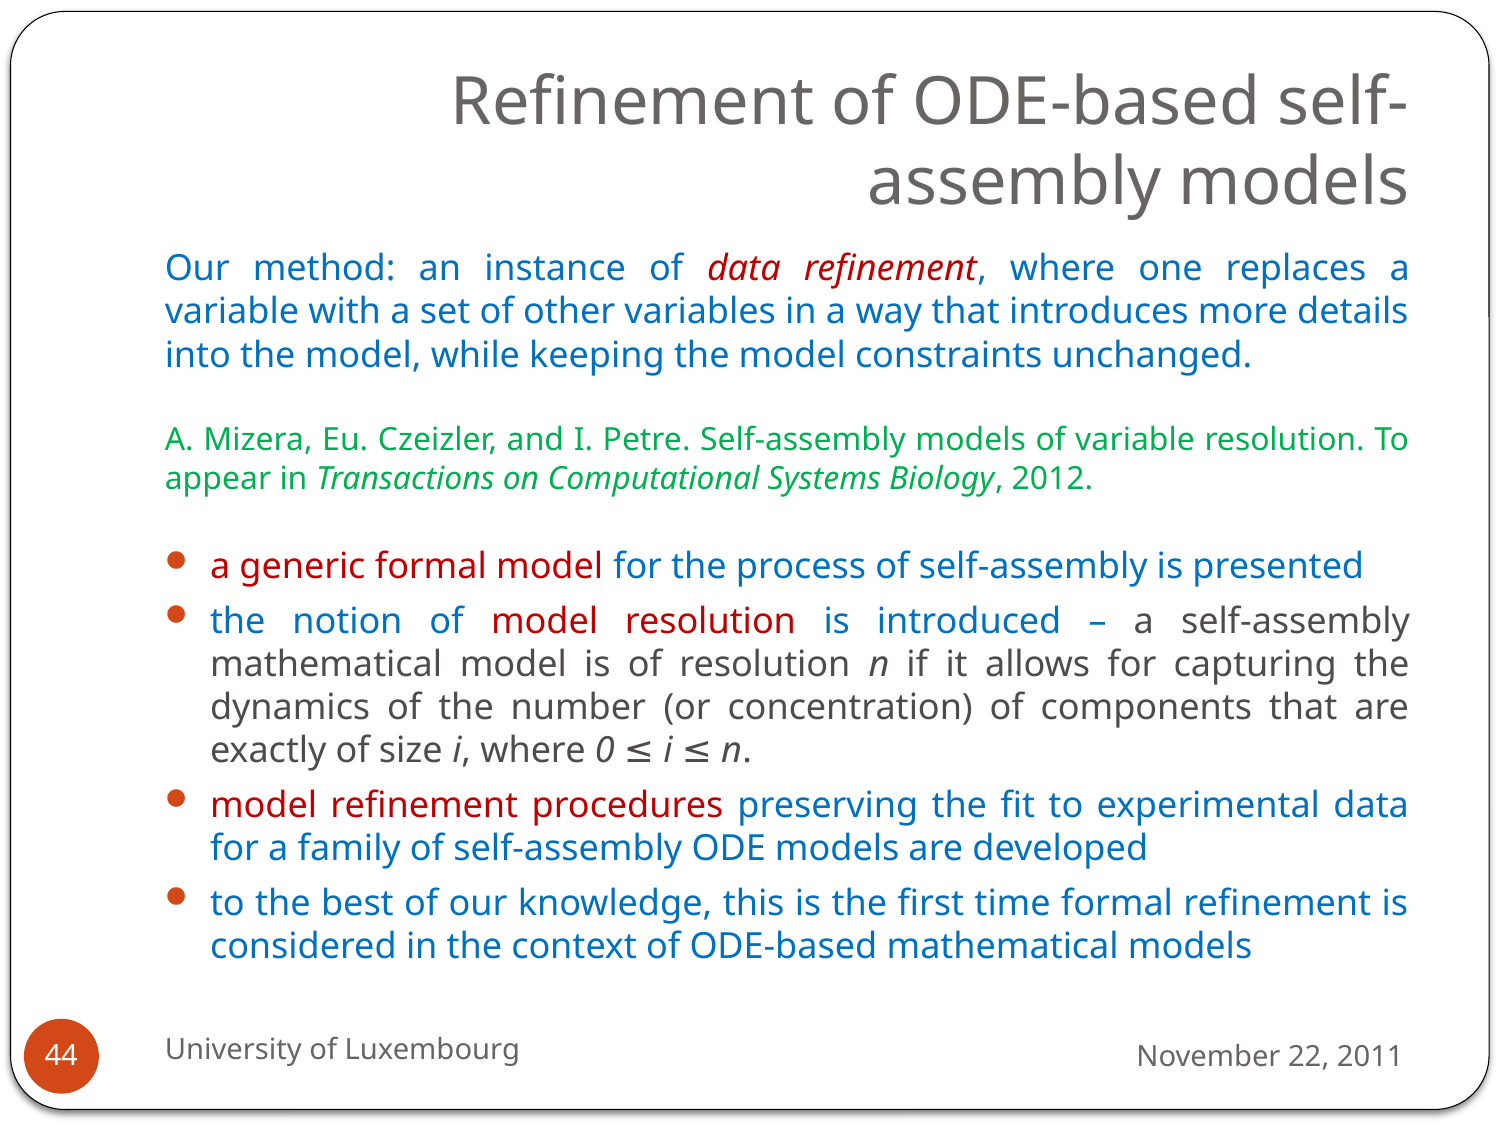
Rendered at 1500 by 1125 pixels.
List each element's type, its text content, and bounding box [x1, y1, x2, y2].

footer University of Luxembourg [150, 1012, 800, 1088]
title Refinement of ODE-based self-assembly models [150, 45, 1425, 233]
list Our method: an instance of data refinement, where one replaces a variable with a set of other variables in a way that introduces more details into the model, while keeping the model constraints unchanged. A. Mizera, Eu. Czeizler, and I. Petre. Self-assembly models of variable resolution. To appear in Transactions on Computational Systems Biology, 2012. a generic formal model for the process of self-assembly is presented the notion of model resolution is introduced – a self-assembly mathematical model is of resolution n if it allows for capturing the dynamics of the number (or concentration) of components that are exactly of size i, where 0 ≤ i ≤ n. model refinement procedures preserving the fit to experimental data for a family of self-assembly ODE models are developed to the best of our knowledge, this is the first time formal refinement is considered in the context of ODE-based mathematical models [150, 237, 1425, 988]
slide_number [1012, 1015, 1419, 1094]
slide_number 44 [23, 1018, 99, 1094]
